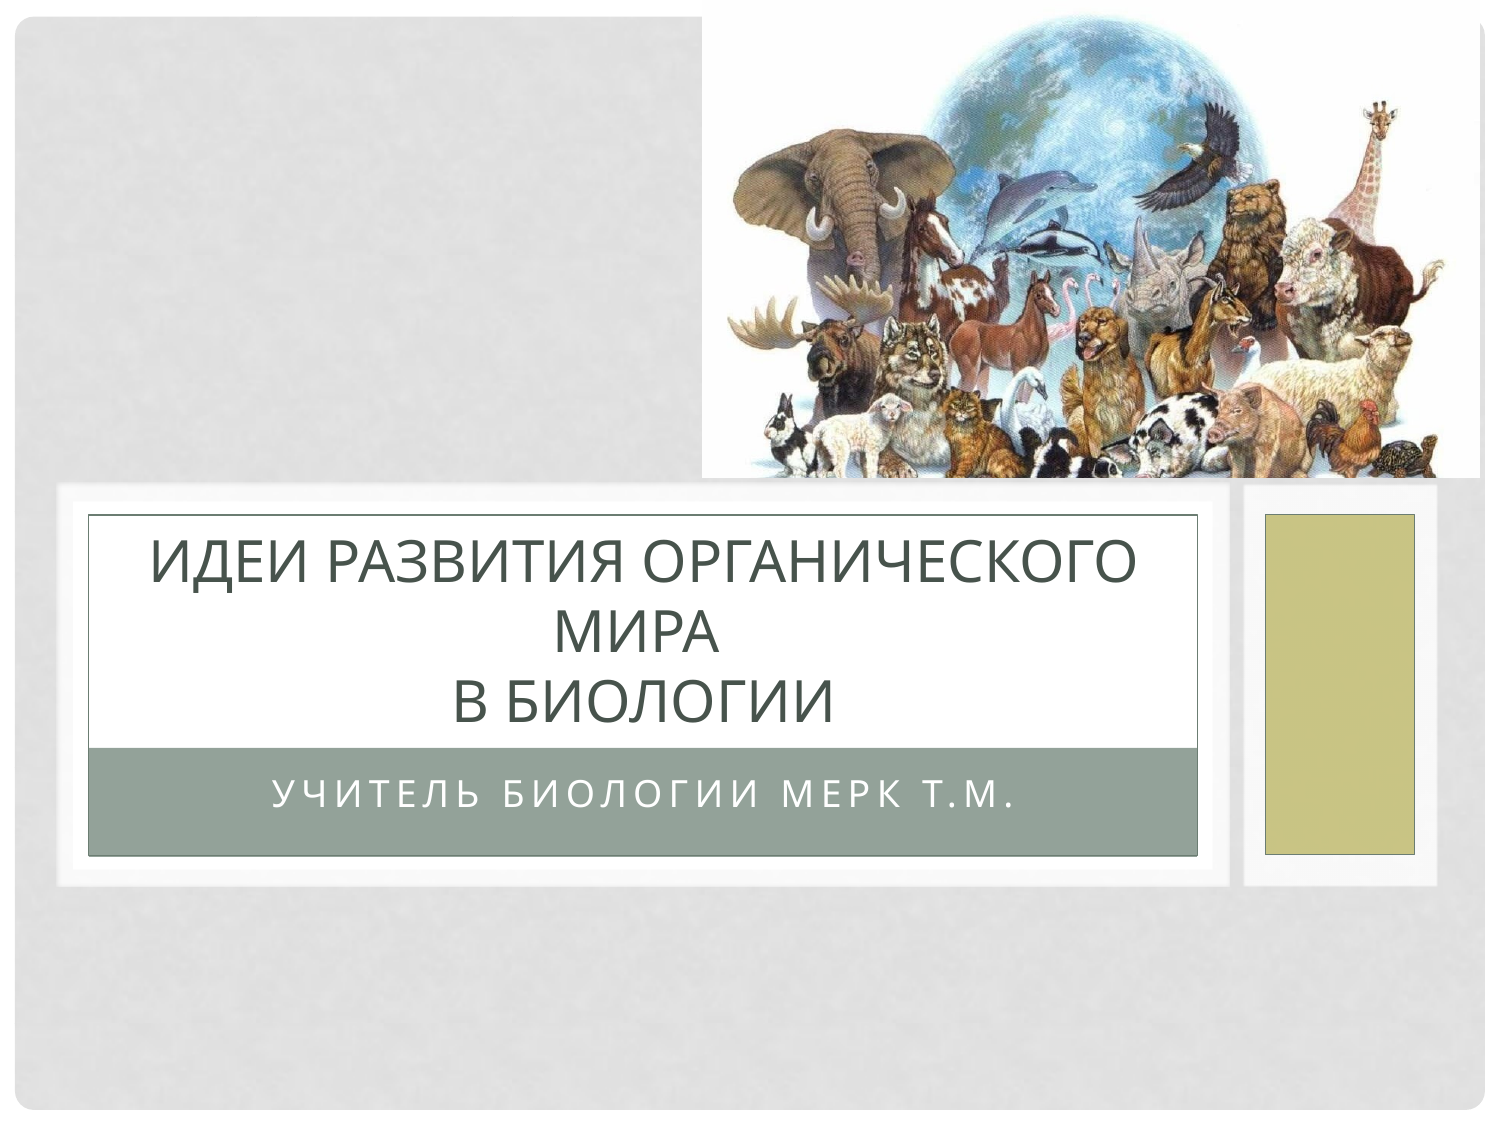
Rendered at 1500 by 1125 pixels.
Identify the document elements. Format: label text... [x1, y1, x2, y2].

title Идеи развития органического мира в биологии [100, 503, 1188, 742]
subtitle Учитель биологии Мерк Т.М. [105, 762, 1181, 838]
picture [702, 0, 1480, 478]
